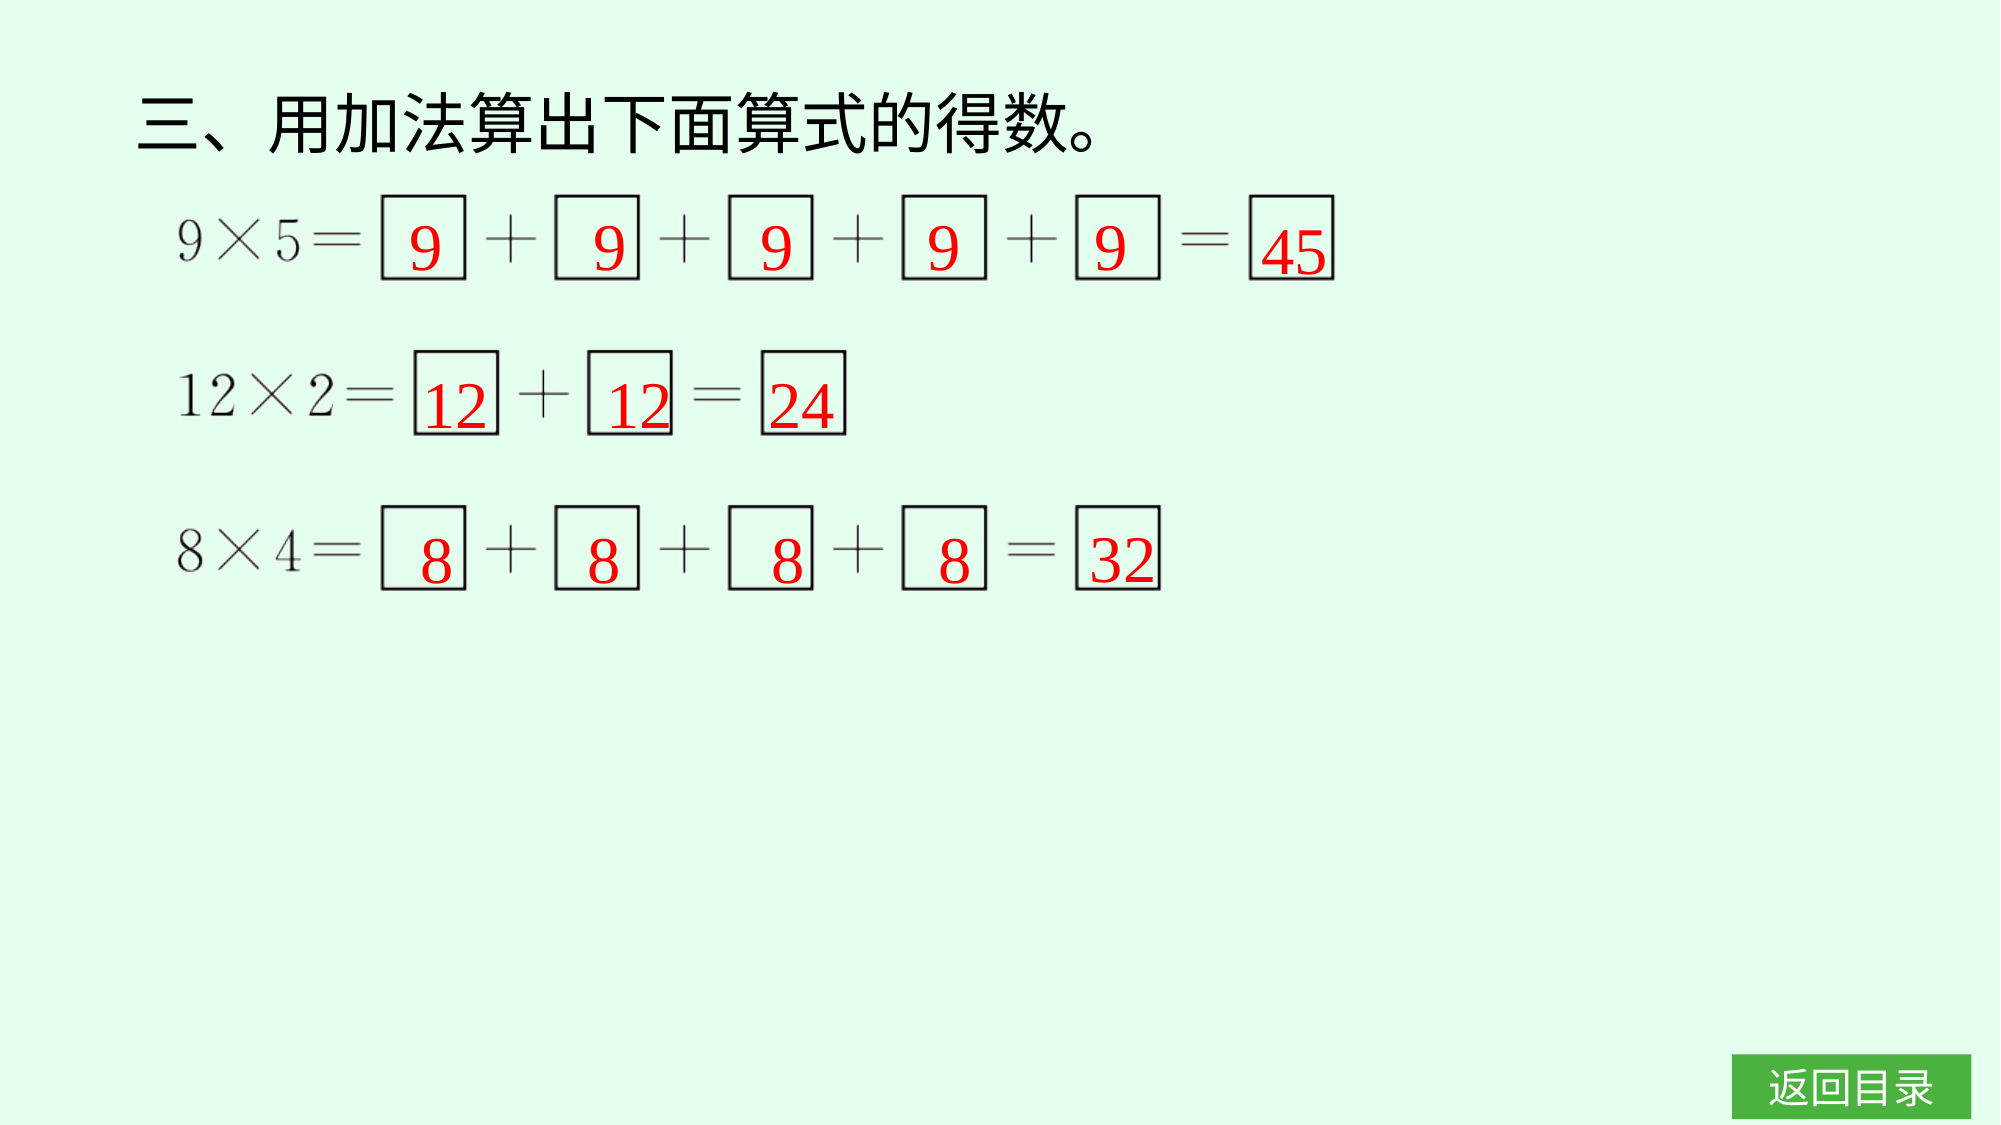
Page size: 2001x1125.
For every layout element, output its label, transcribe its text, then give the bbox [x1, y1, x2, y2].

picture [149, 170, 1411, 610]
text_box 三、用加法算出下面算式的得数。 [119, 58, 1166, 170]
